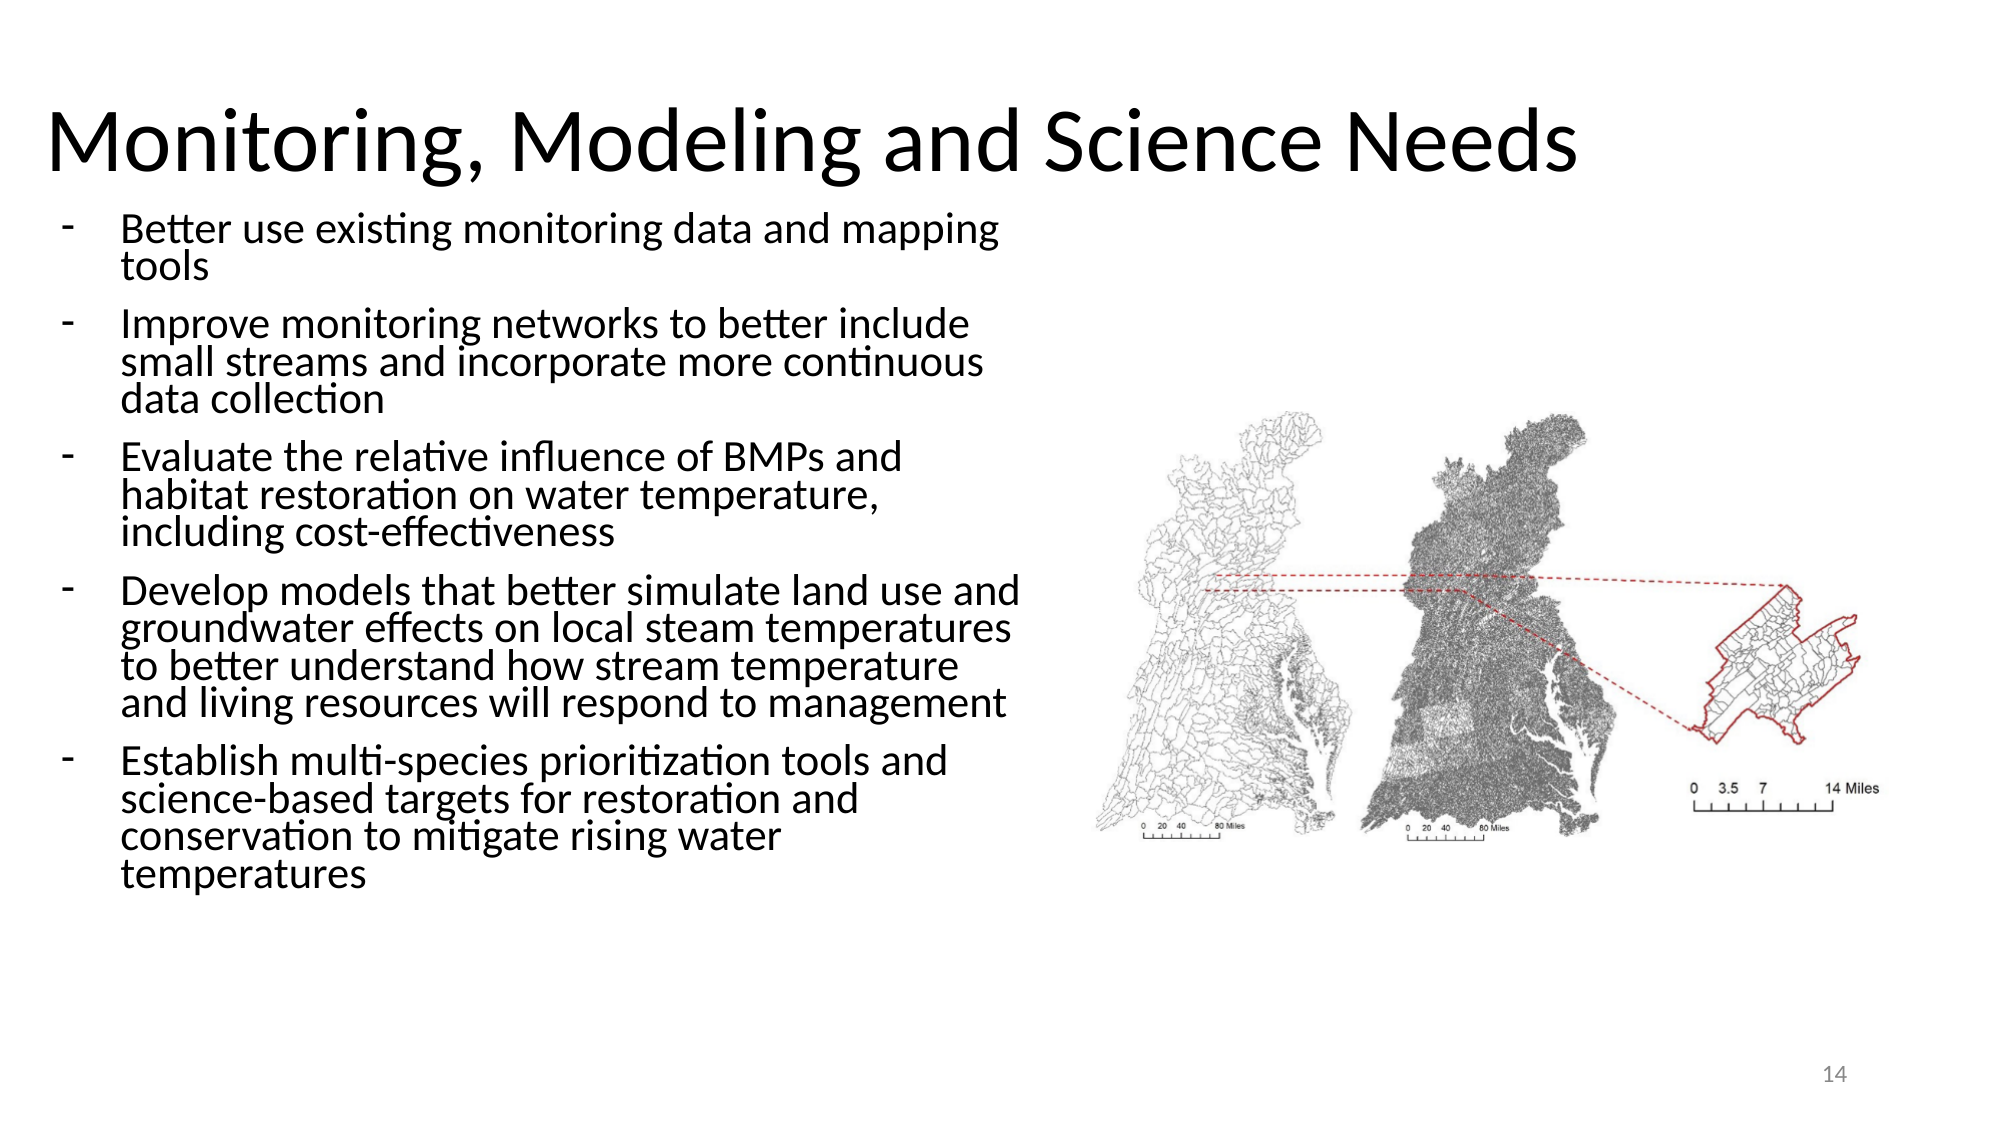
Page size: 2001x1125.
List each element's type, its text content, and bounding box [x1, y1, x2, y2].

picture [1091, 411, 1889, 842]
slide_number 14 [1412, 1042, 1863, 1103]
title Monitoring, Modeling and Science Needs [30, 33, 1863, 251]
list Better use existing monitoring data and mapping tools Improve monitoring networks to better include small streams and incorporate more continuous data collection Evaluate the relative influence of BMPs and habitat restoration on water temperature, including cost-effectiveness Develop models that better simulate land use and groundwater effects on local steam temperatures to better understand how stream temperature and living resources will respond to management Establish multi-species prioritization tools and science-based targets for restoration and conservation to mitigate rising water temperatures [30, 205, 1052, 920]
